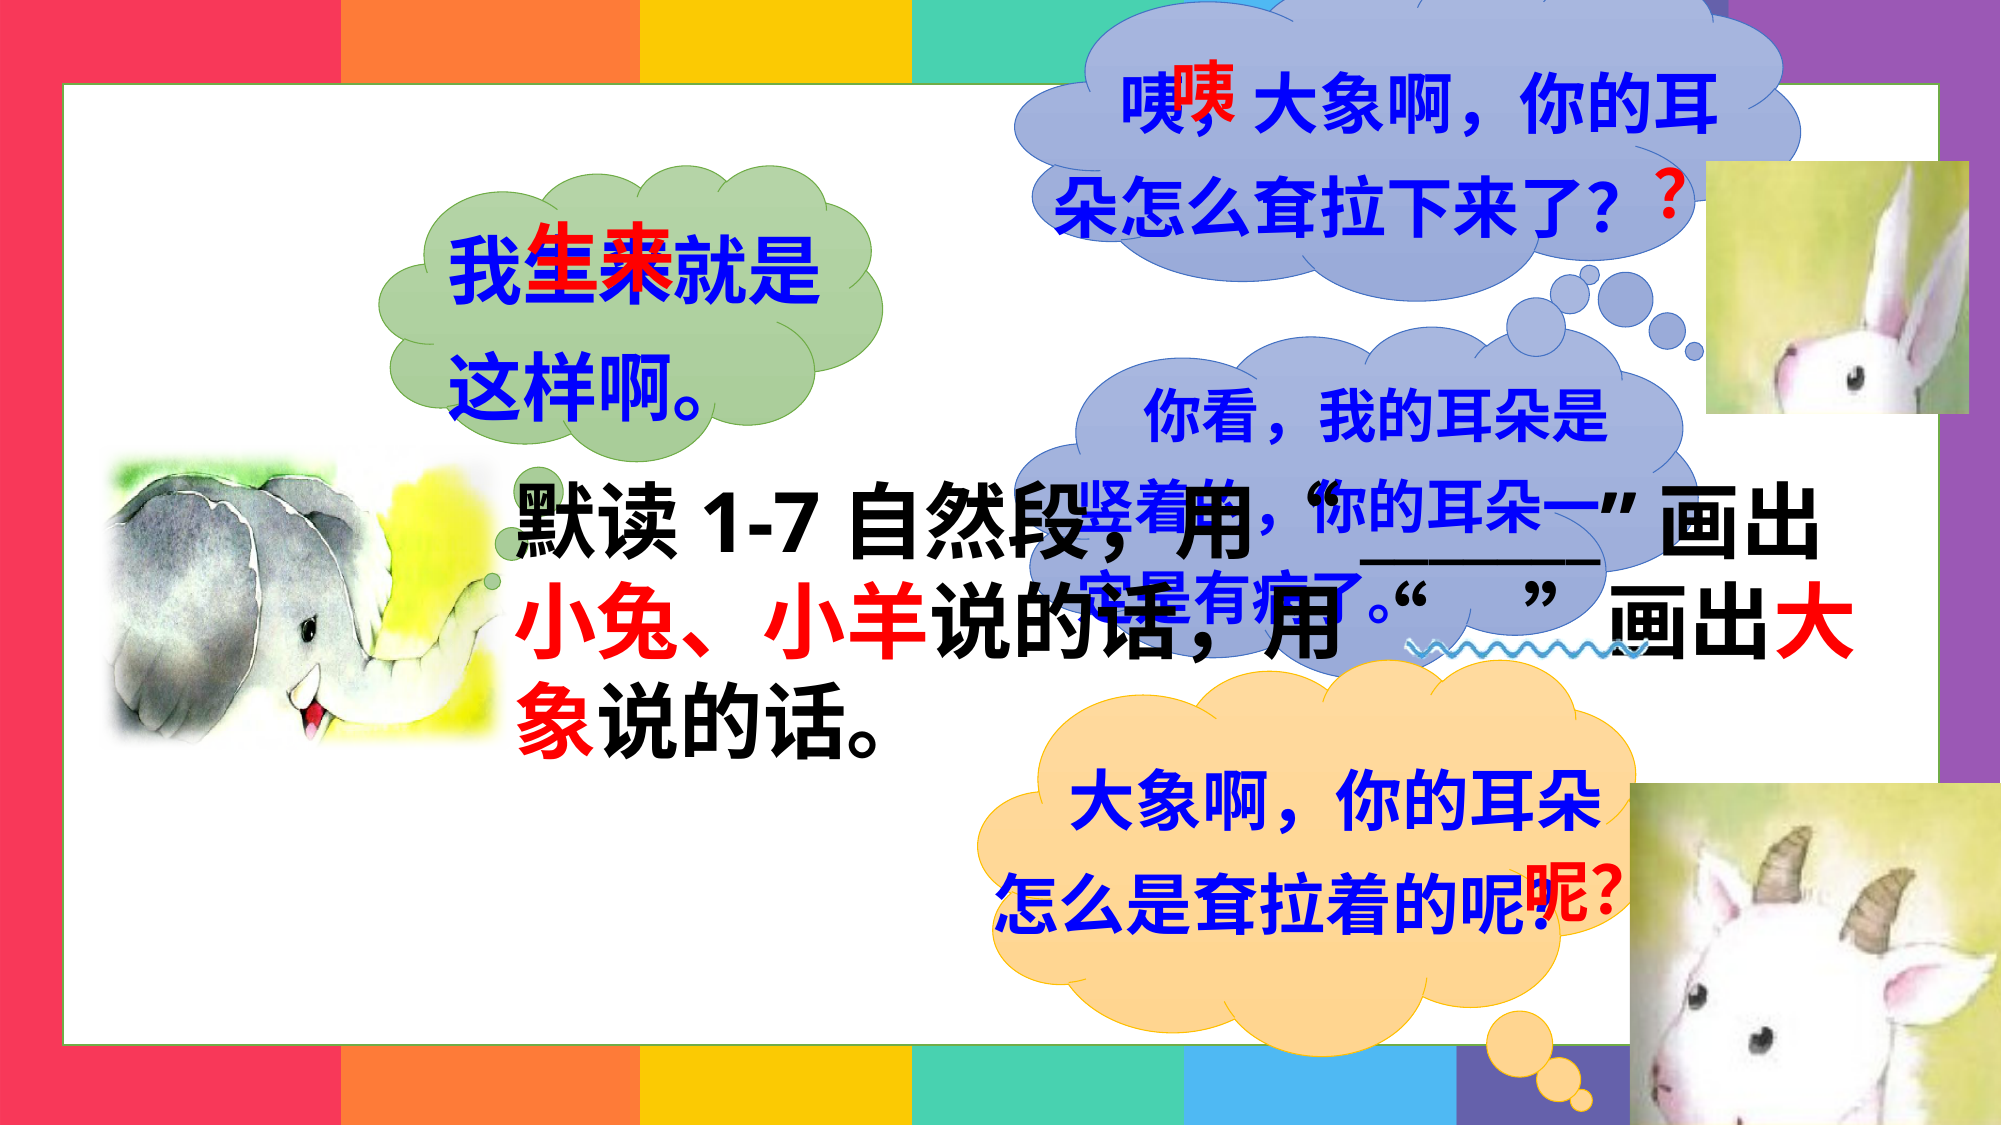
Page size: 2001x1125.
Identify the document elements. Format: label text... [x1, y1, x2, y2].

picture [0, 0, 2001, 1125]
text_box 默读1-7自然段，用“_______”画出小兔、小羊说的话，用“ ”画出大象说的话。 [498, 461, 1015, 777]
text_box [1015, 325, 1698, 678]
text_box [1015, 0, 1801, 300]
text_box 默读1-7自然段，用“_______”画出小兔、小羊说的话，用“ ”画出大象说的话。 [1651, 461, 1884, 777]
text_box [977, 658, 1651, 1056]
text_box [379, 164, 885, 461]
picture [1401, 624, 1661, 661]
picture [99, 445, 510, 751]
